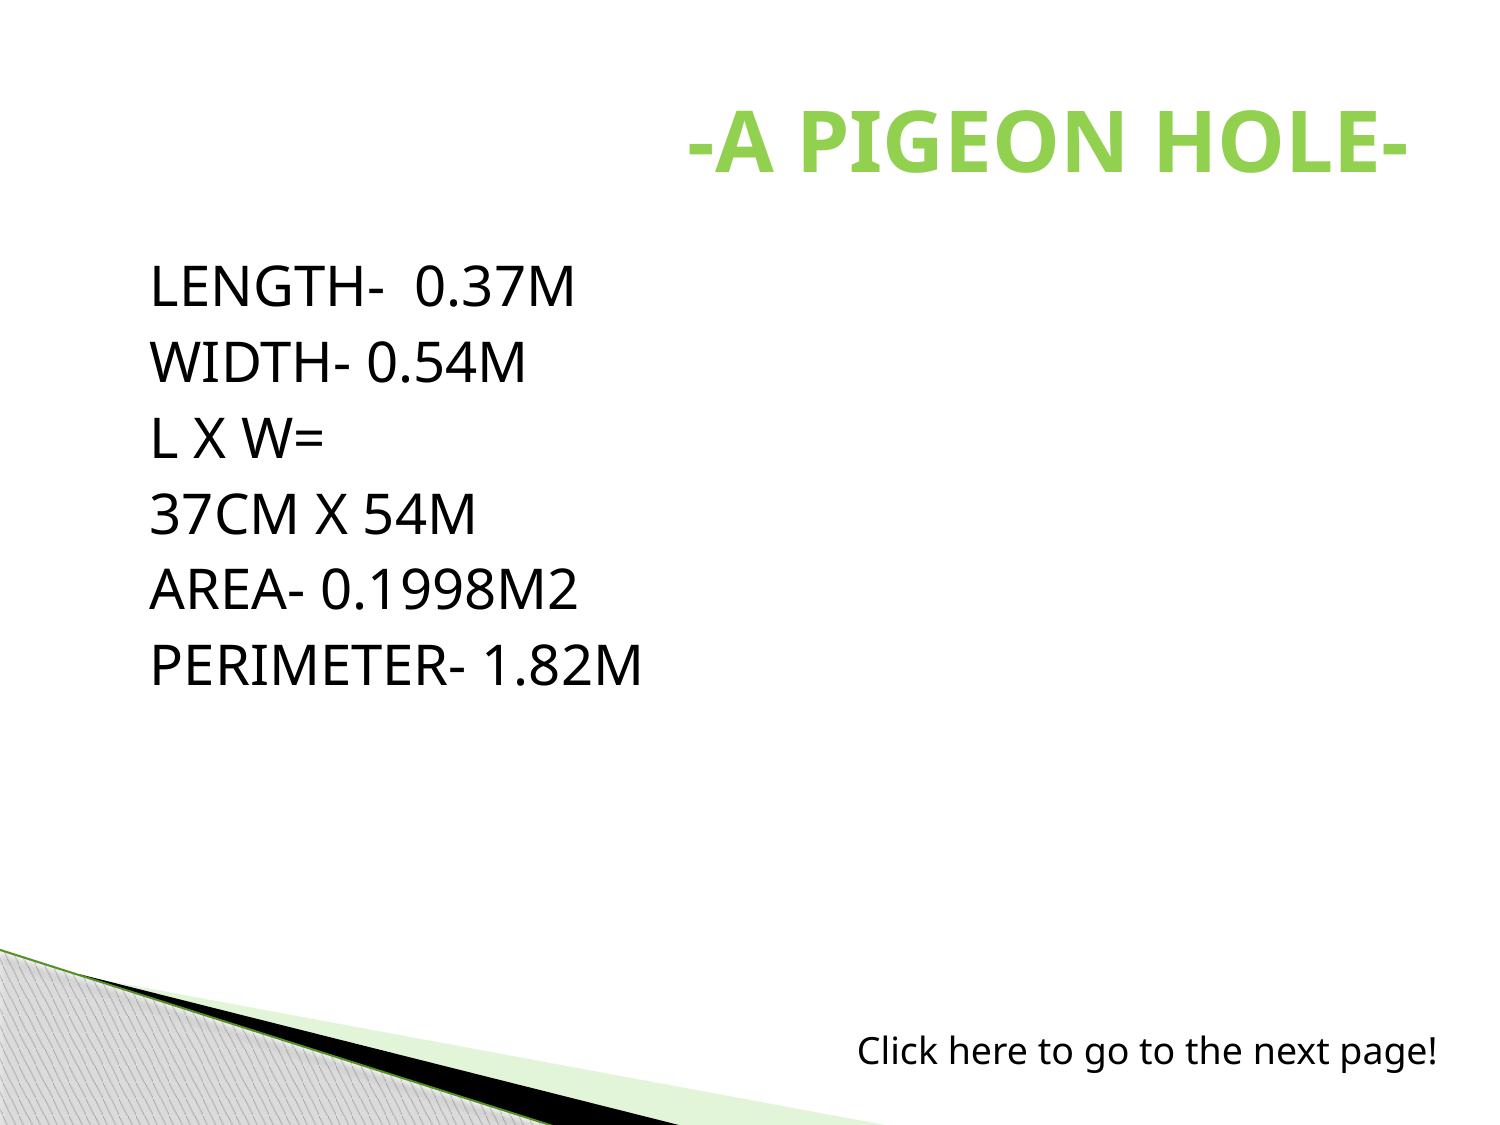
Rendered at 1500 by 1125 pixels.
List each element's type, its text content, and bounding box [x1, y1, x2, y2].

title -A PIGEON HOLE- [75, 45, 1425, 233]
text_box Click here to go to the next page! [621, 1019, 1454, 1080]
list LENGTH- 0.37M WIDTH- 0.54M L X W= 37CM X 54M AREA- 0.1998M2 PERIMETER- 1.82M [75, 243, 1425, 986]
